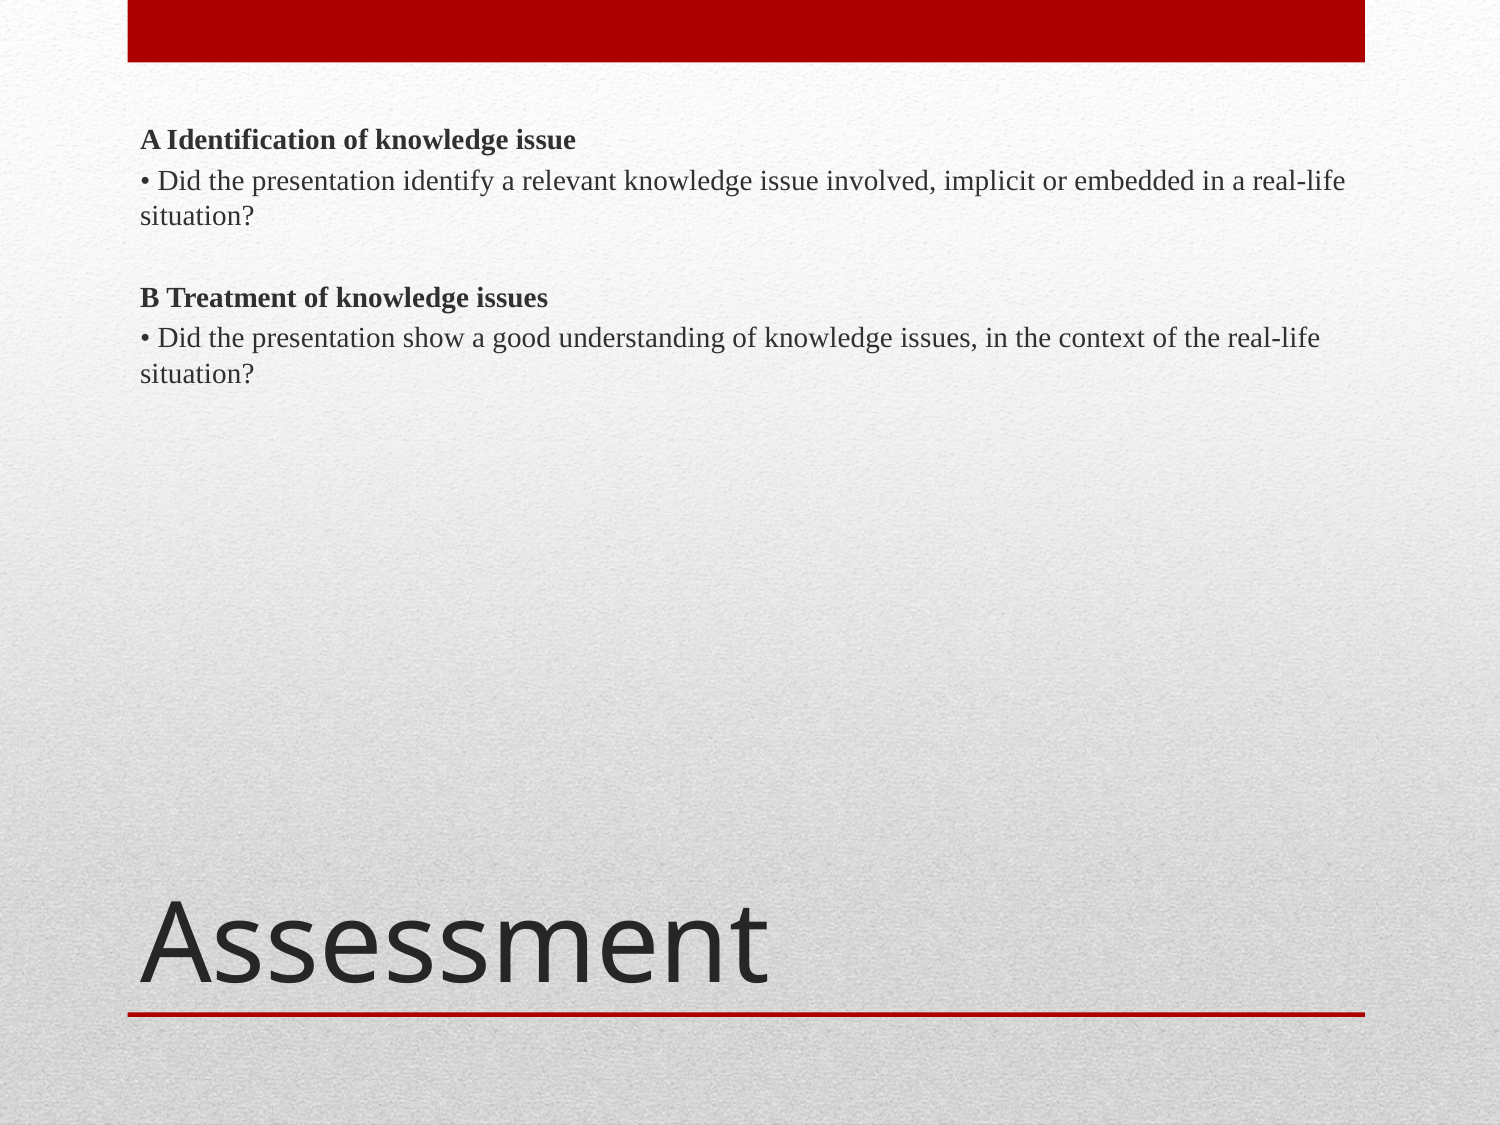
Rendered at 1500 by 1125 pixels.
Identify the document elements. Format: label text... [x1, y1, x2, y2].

title Assessment [125, 870, 1238, 1013]
list A Identification of knowledge issue • Did the presentation identify a relevant knowledge issue involved, implicit or embedded in a real-life situation? B Treatment of knowledge issues • Did the presentation show a good understanding of knowledge issues, in the context of the real-life situation? [125, 112, 1363, 870]
